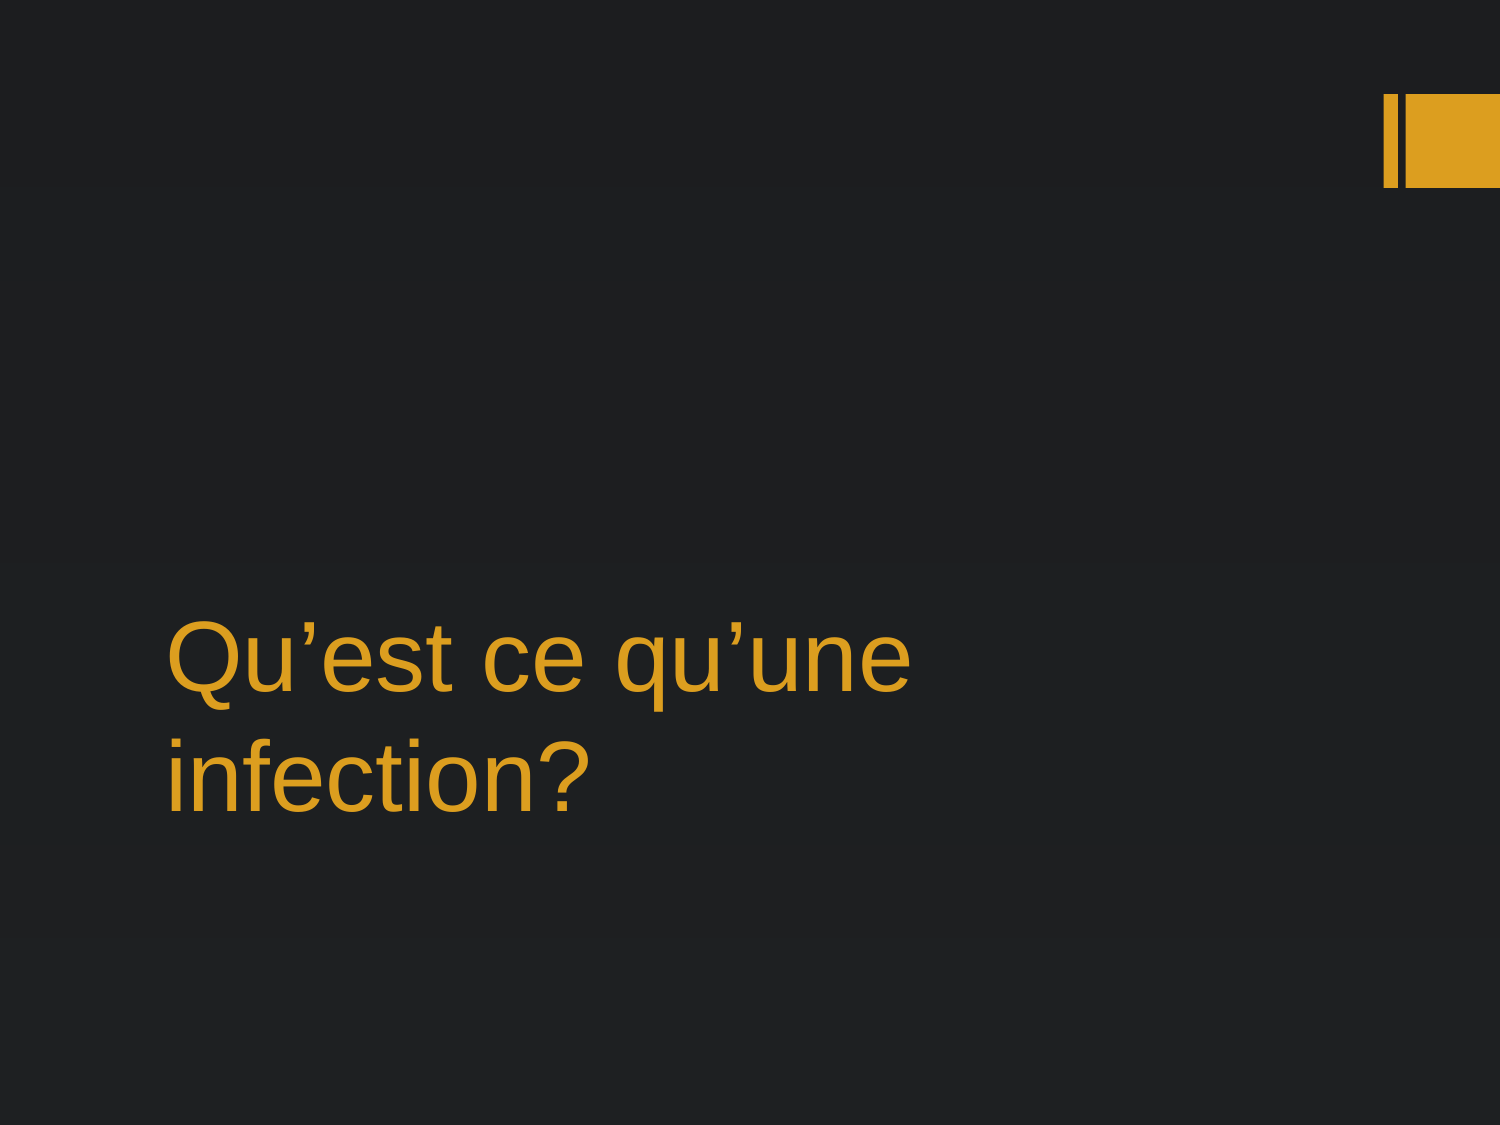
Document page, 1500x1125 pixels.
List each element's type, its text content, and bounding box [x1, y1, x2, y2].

title Qu’est ce qu’une infection? [150, 412, 1350, 839]
